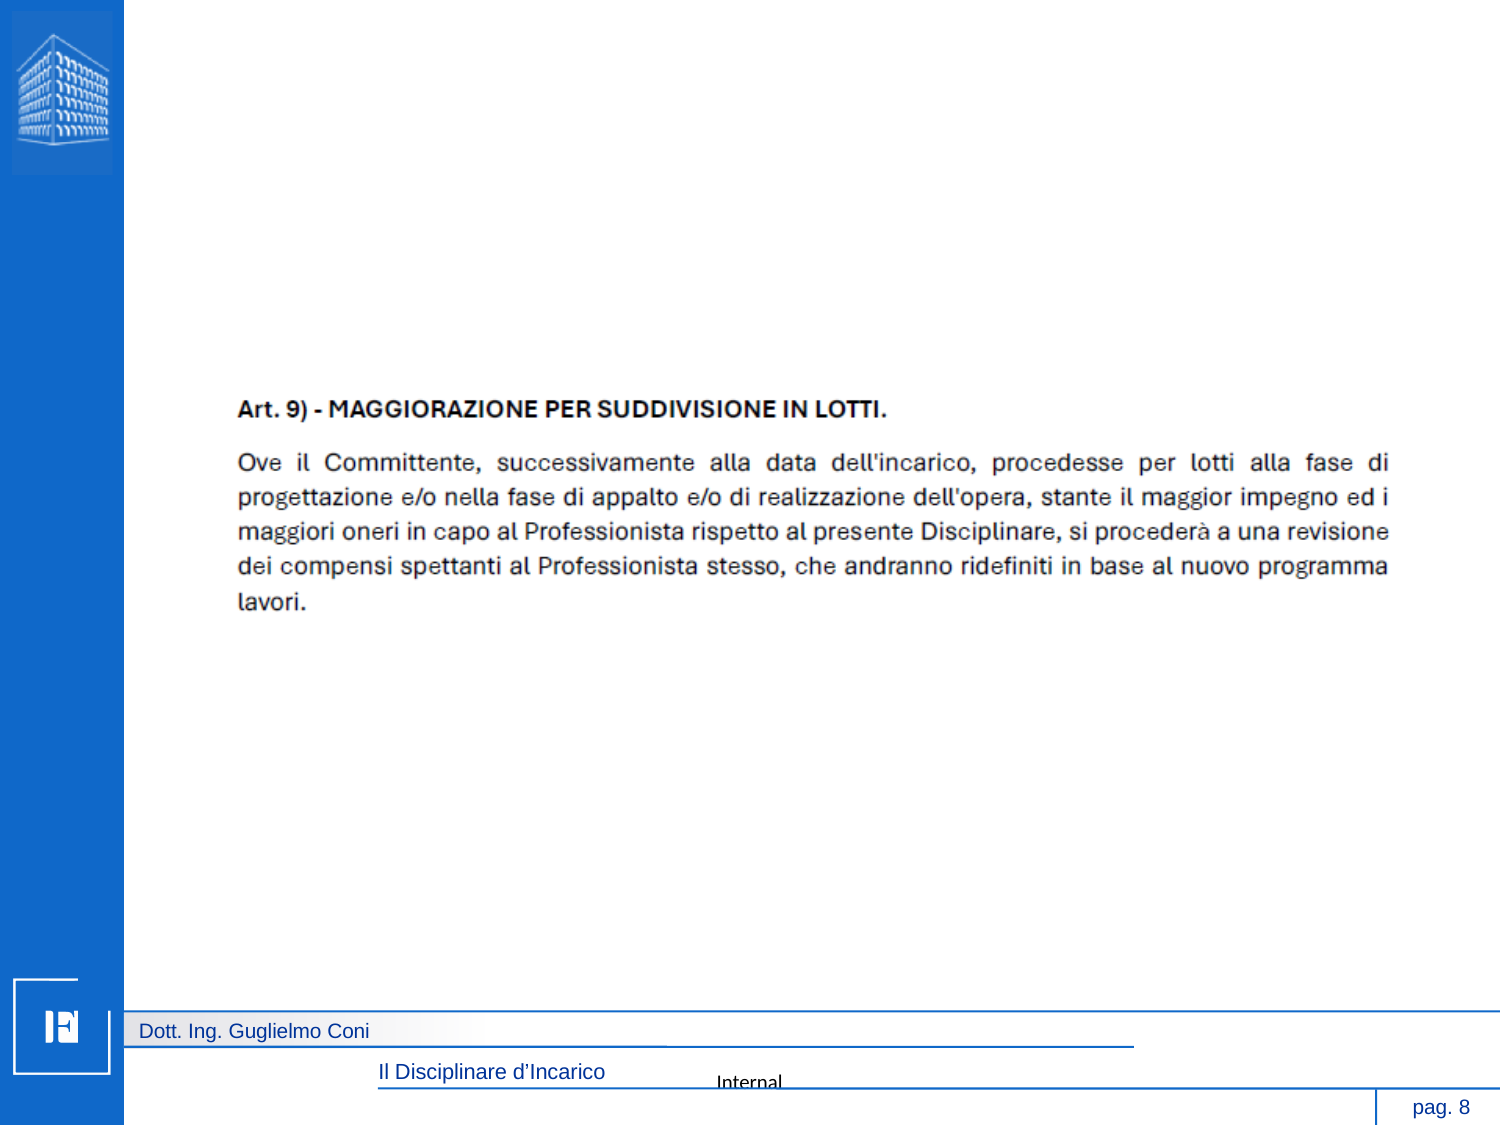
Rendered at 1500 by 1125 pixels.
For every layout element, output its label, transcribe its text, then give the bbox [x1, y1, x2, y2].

text_box [0, 1013, 126, 1125]
picture [11, 976, 113, 1078]
text_box [0, 0, 126, 1010]
picture [221, 388, 1418, 624]
text_box pag. 8 [1377, 1090, 1500, 1124]
picture [11, 11, 113, 176]
text_box Dott. Ing. Guglielmo Coni [122, 1013, 492, 1050]
text_box Il Disciplinare d’Incarico [363, 1040, 1276, 1101]
